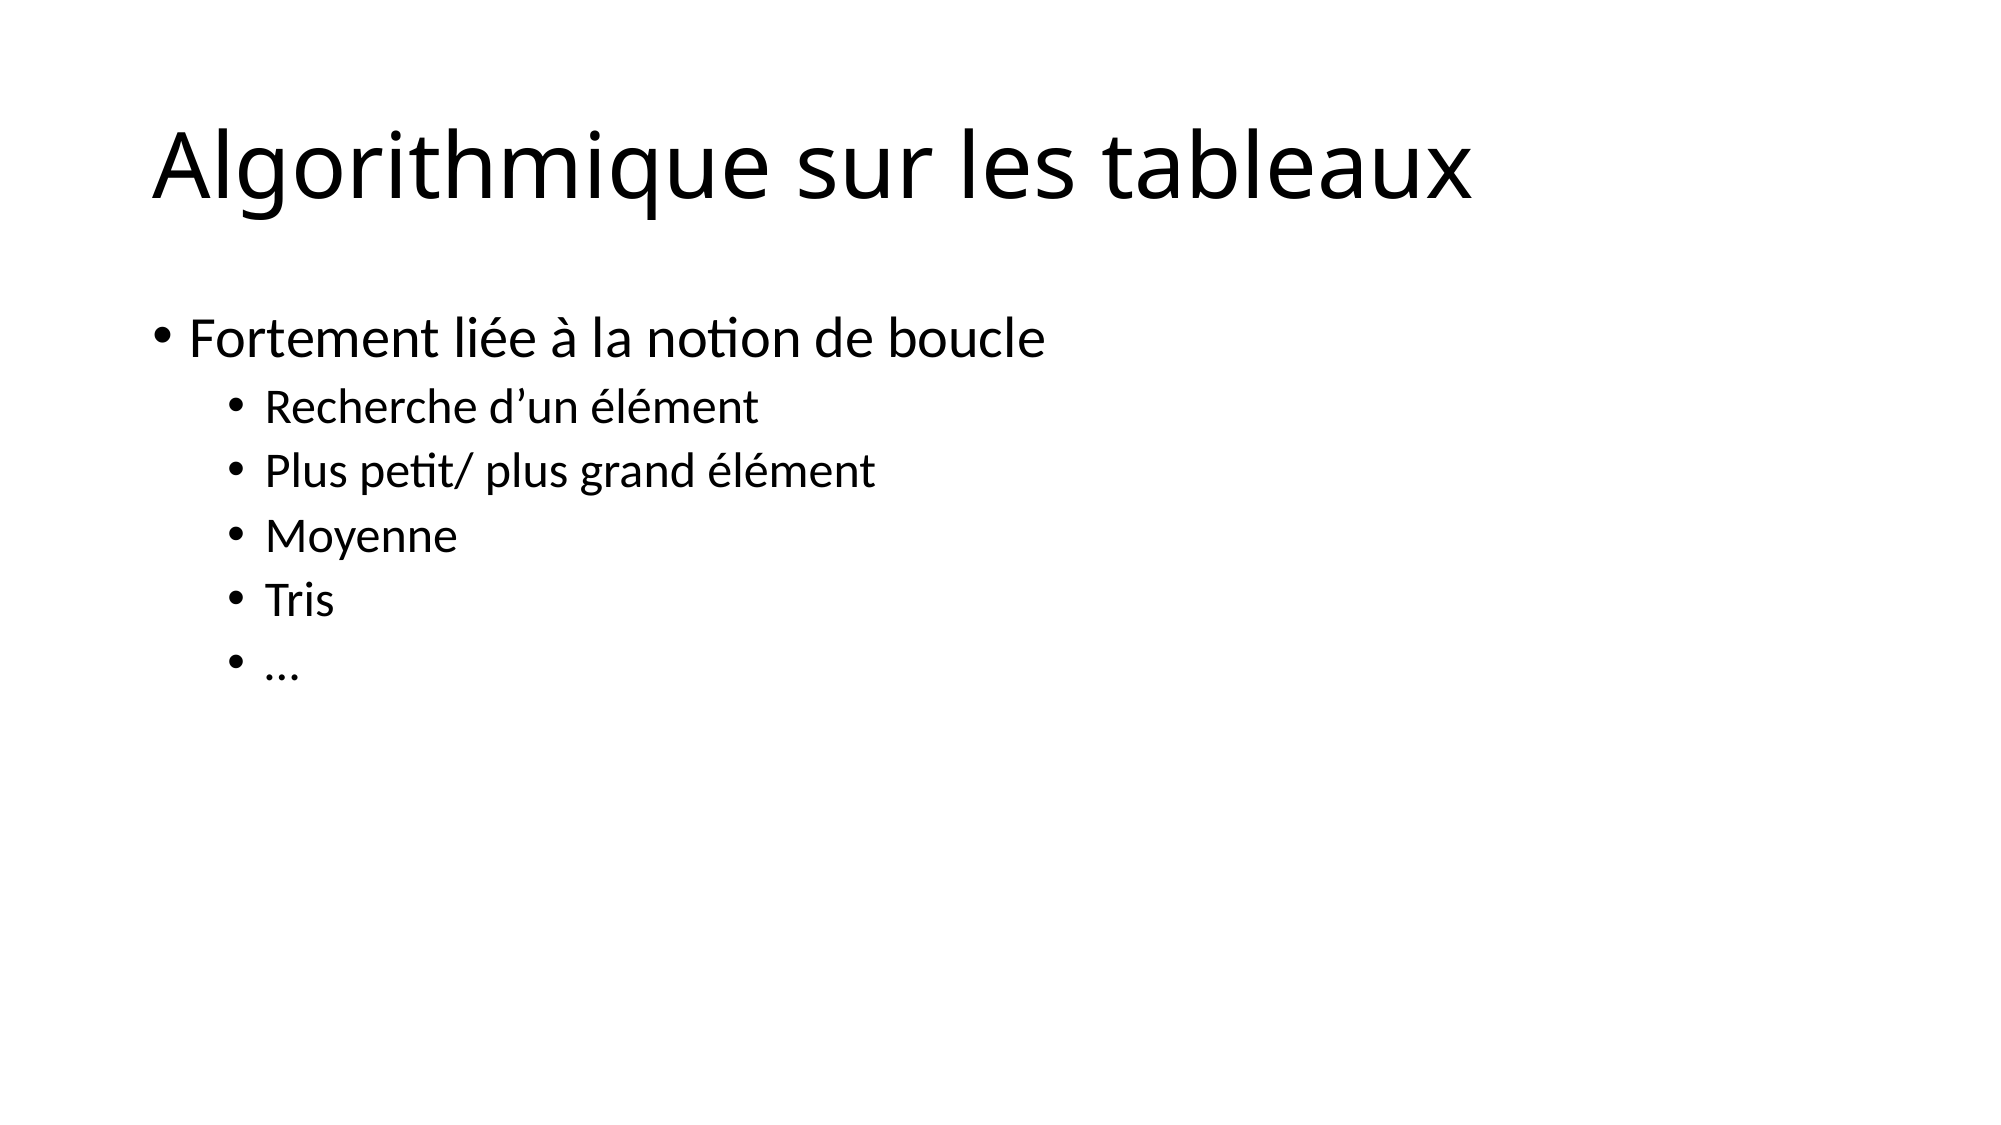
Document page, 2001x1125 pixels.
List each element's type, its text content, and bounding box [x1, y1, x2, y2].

title Algorithmique sur les tableaux [137, 59, 1863, 278]
list Fortement liée à la notion de boucle Recherche d’un élément Plus petit/ plus grand élément Moyenne Tris … [137, 299, 1863, 1014]
